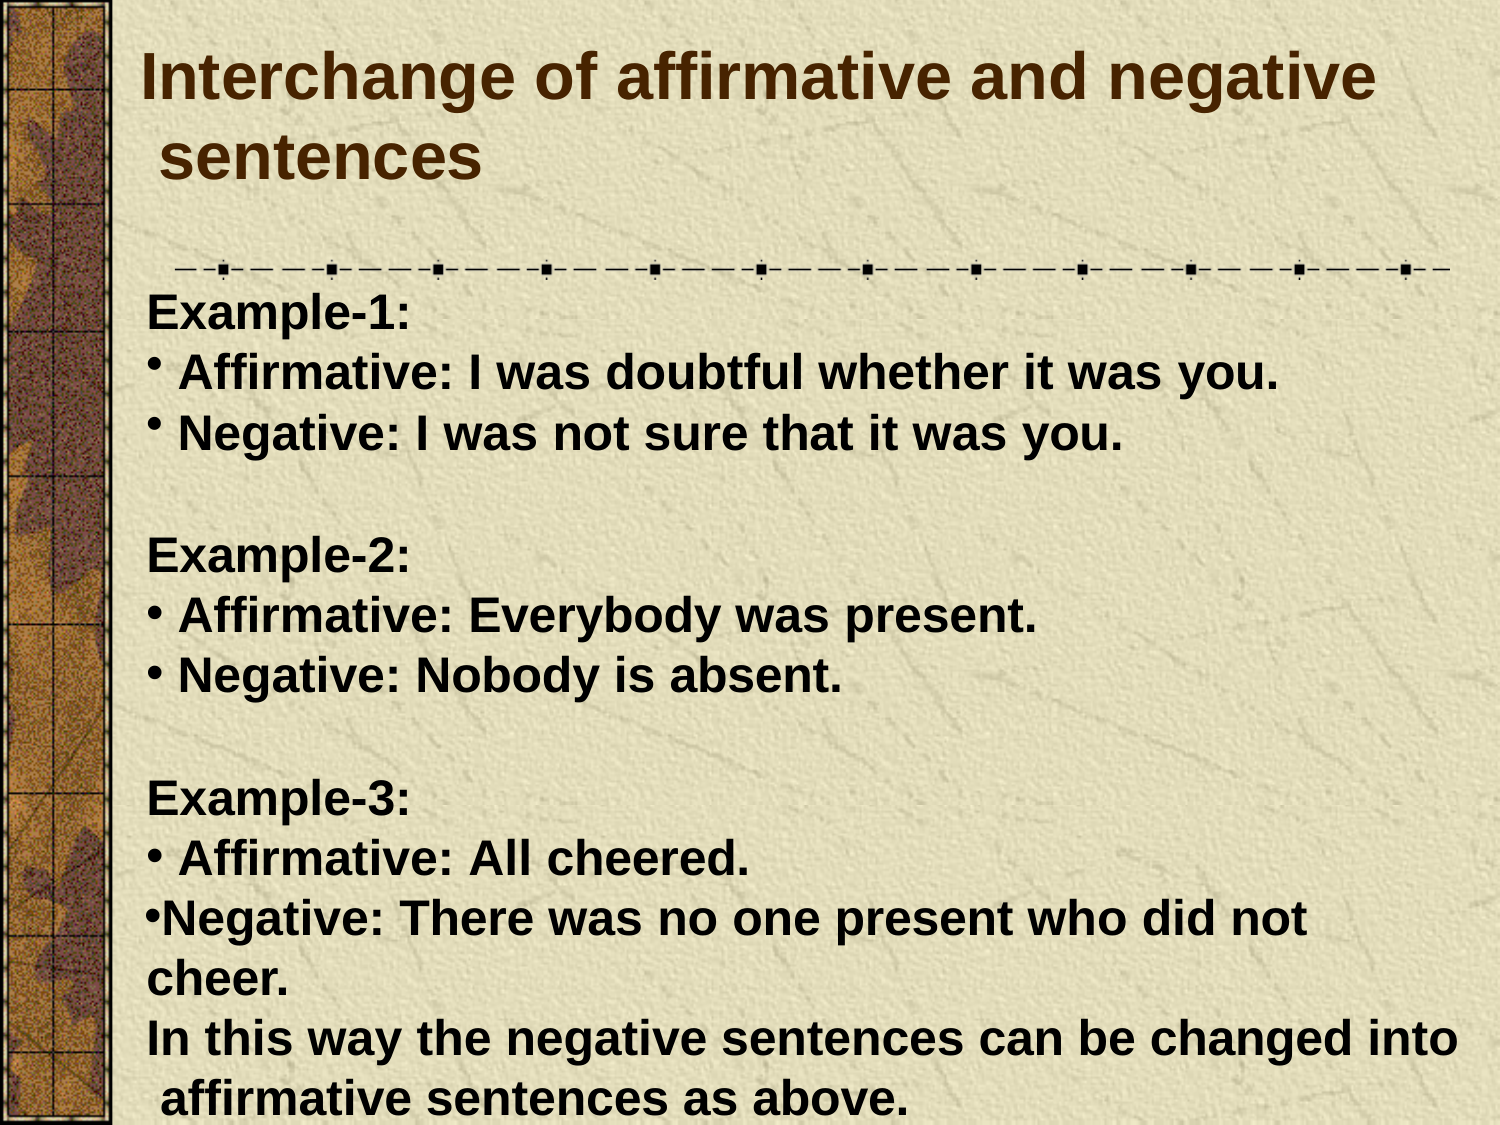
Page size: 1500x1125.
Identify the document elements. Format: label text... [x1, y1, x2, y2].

text_box Example-1: Affirmative: I was doubtful whether it was you. Negative: I was not sure that it was you. Example-2: Affirmative: Everybody was present. Negative: Nobody is absent. Example-3: Affirmative: All cheered. Negative: There was no one present who did not cheer. In this way the negative sentences can be changed into affirmative sentences as above. [144, 277, 1464, 1125]
title Interchange of affirmative and negative sentences [137, 30, 1384, 221]
picture [0, 0, 1500, 1125]
